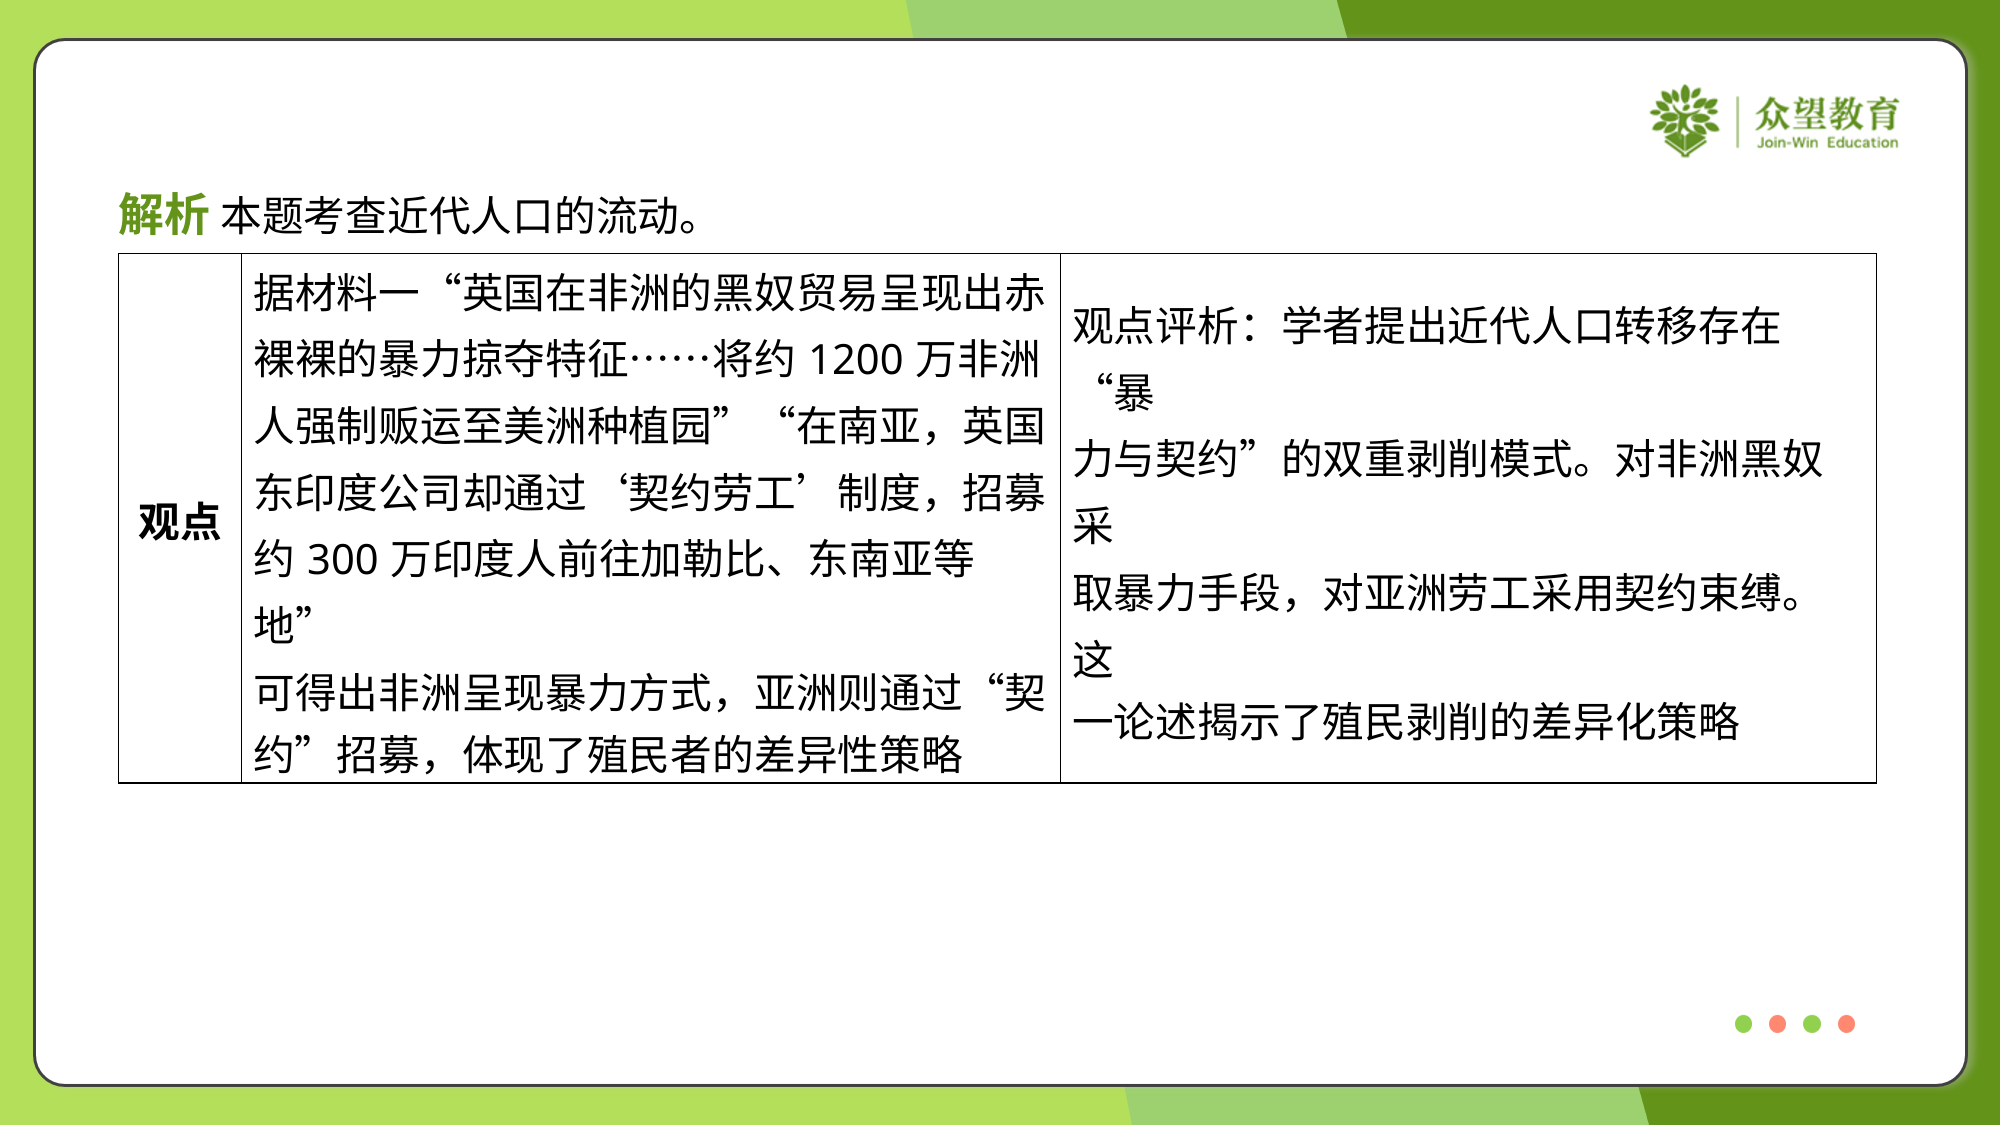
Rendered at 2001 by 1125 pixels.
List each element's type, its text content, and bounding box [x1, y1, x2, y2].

picture [0, 0, 2000, 1125]
text_box 解析 本题考查近代人口的流动。 [118, 159, 1883, 231]
table_header 观点 [119, 254, 241, 782]
table_header 据材料一“英国在非洲的黑奴贸易呈现出赤 裸裸的暴力掠夺特征……将约1200万非洲 人强制贩运至美洲种植园”“在南亚，英国 东印度公司却通过‘契约劳工’制度，招募 约300万印度人前往加勒比、东南亚等地” 可得出非洲呈现暴力方式，亚洲则通过“契 约”招募，体现了殖民者的差异性策略 [242, 254, 1060, 782]
table_header 观点评析：学者提出近代人口转移存在“暴 力与契约”的双重剥削模式。对非洲黑奴采 取暴力手段，对亚洲劳工采用契约束缚。这 一论述揭示了殖民剥削的差异化策略 [1061, 254, 1876, 782]
